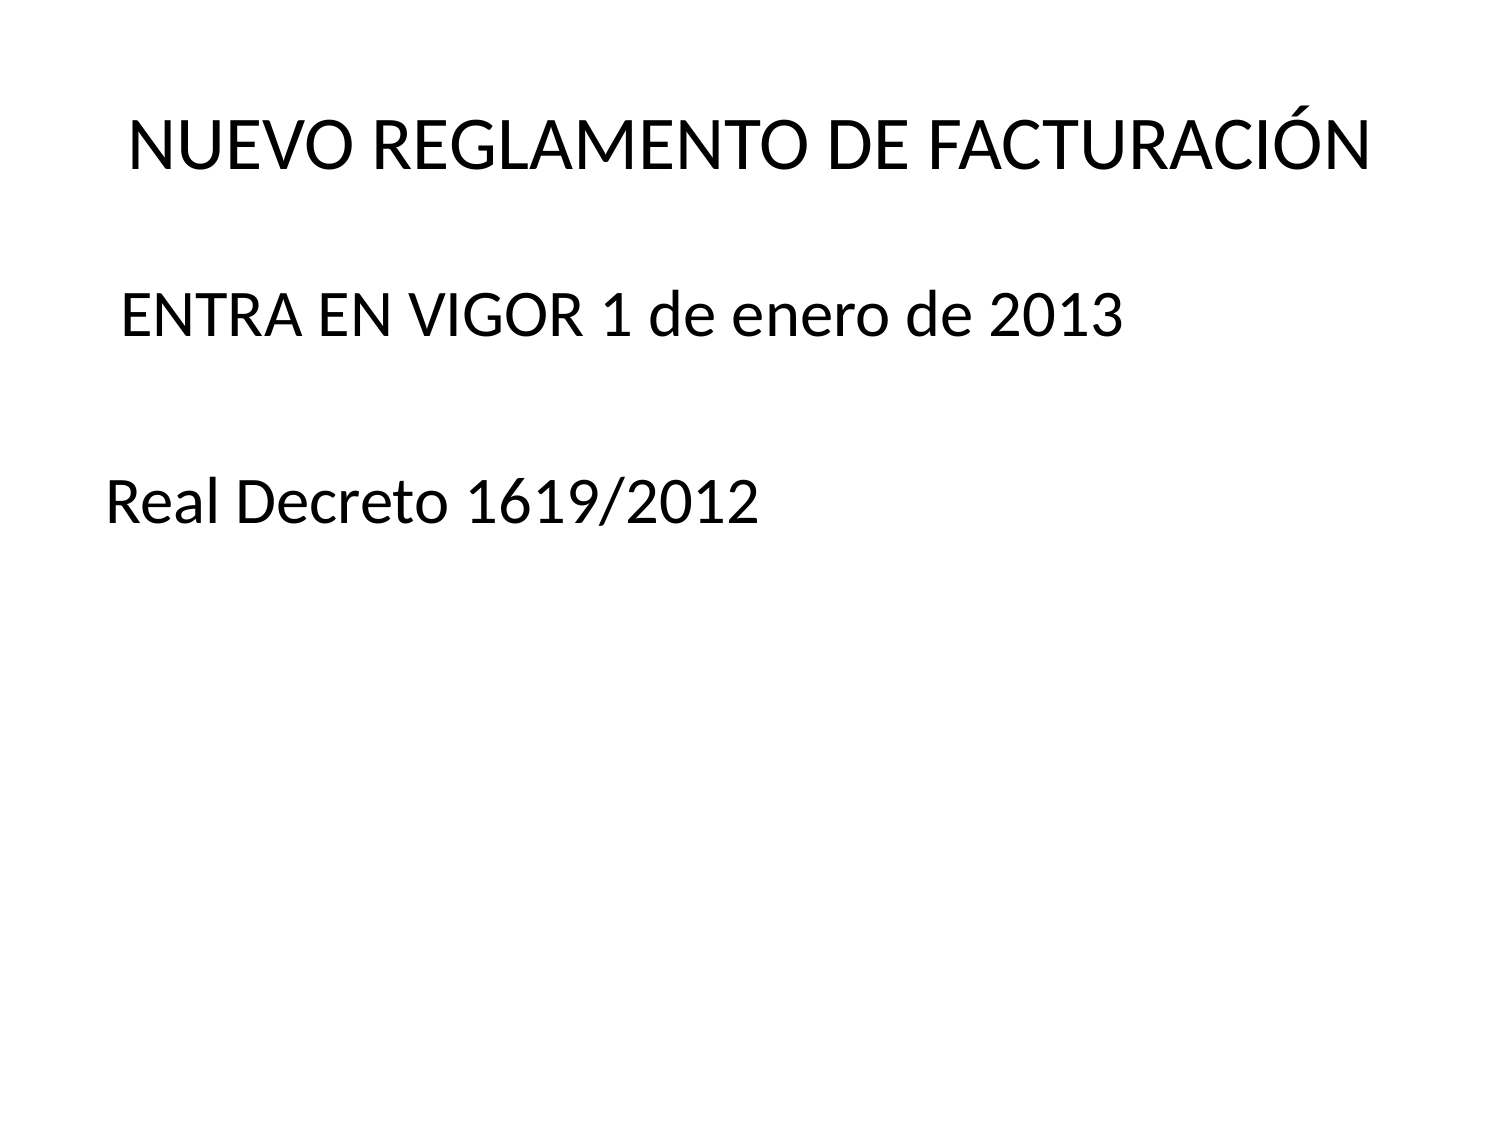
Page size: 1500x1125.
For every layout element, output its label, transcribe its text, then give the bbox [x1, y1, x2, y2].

list ENTRA EN VIGOR 1 de enero de 2013 Real Decreto 1619/2012 [75, 262, 1425, 1005]
title NUEVO REGLAMENTO DE FACTURACIÓN [75, 45, 1425, 233]
